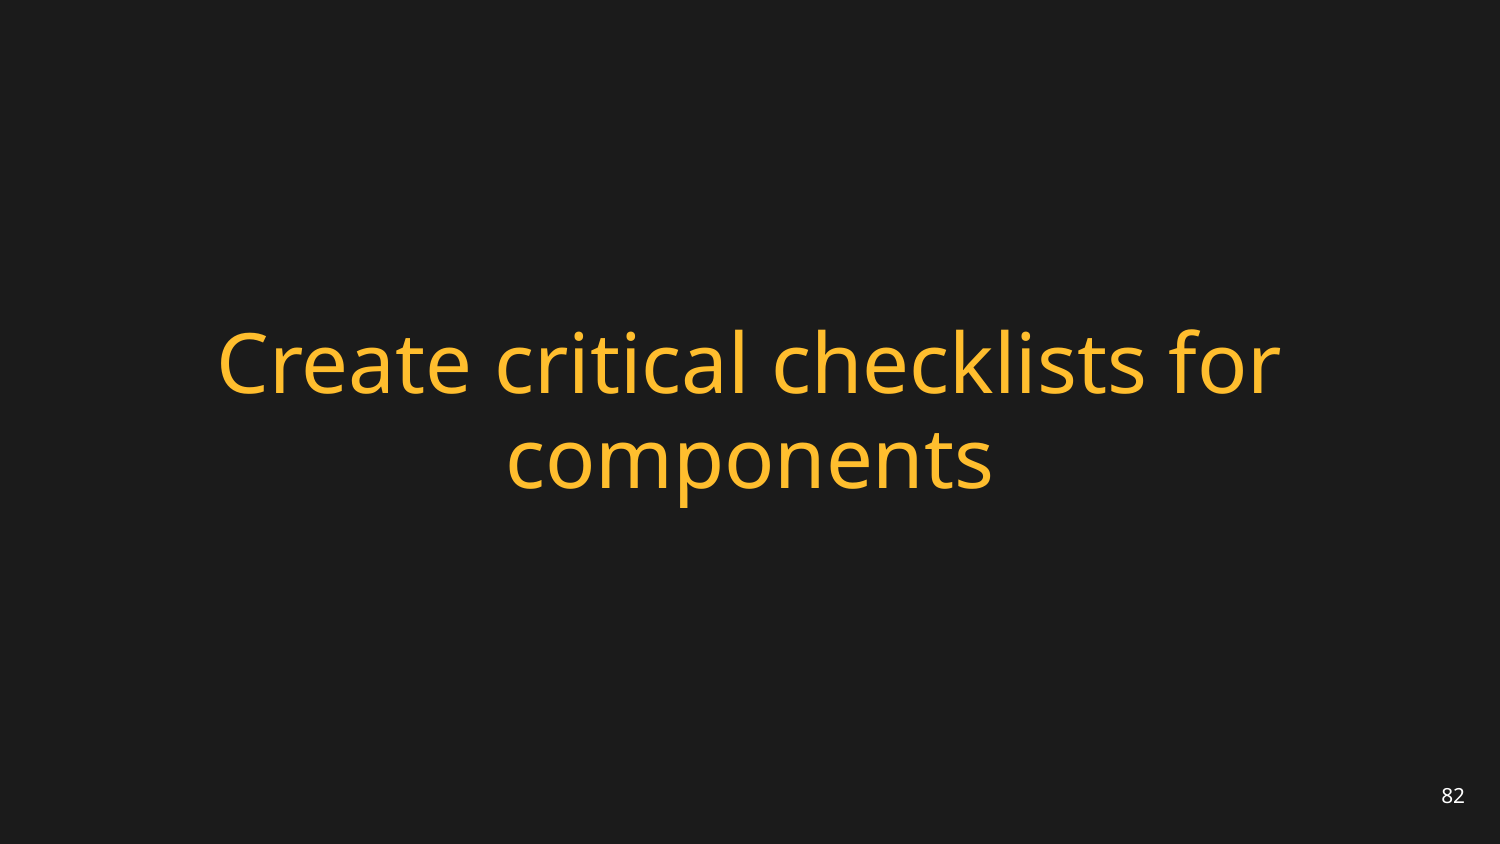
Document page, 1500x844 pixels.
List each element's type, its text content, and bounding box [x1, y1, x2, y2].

slide_number 82 [1389, 764, 1480, 830]
title Create critical checklists for components [51, 72, 1449, 753]
